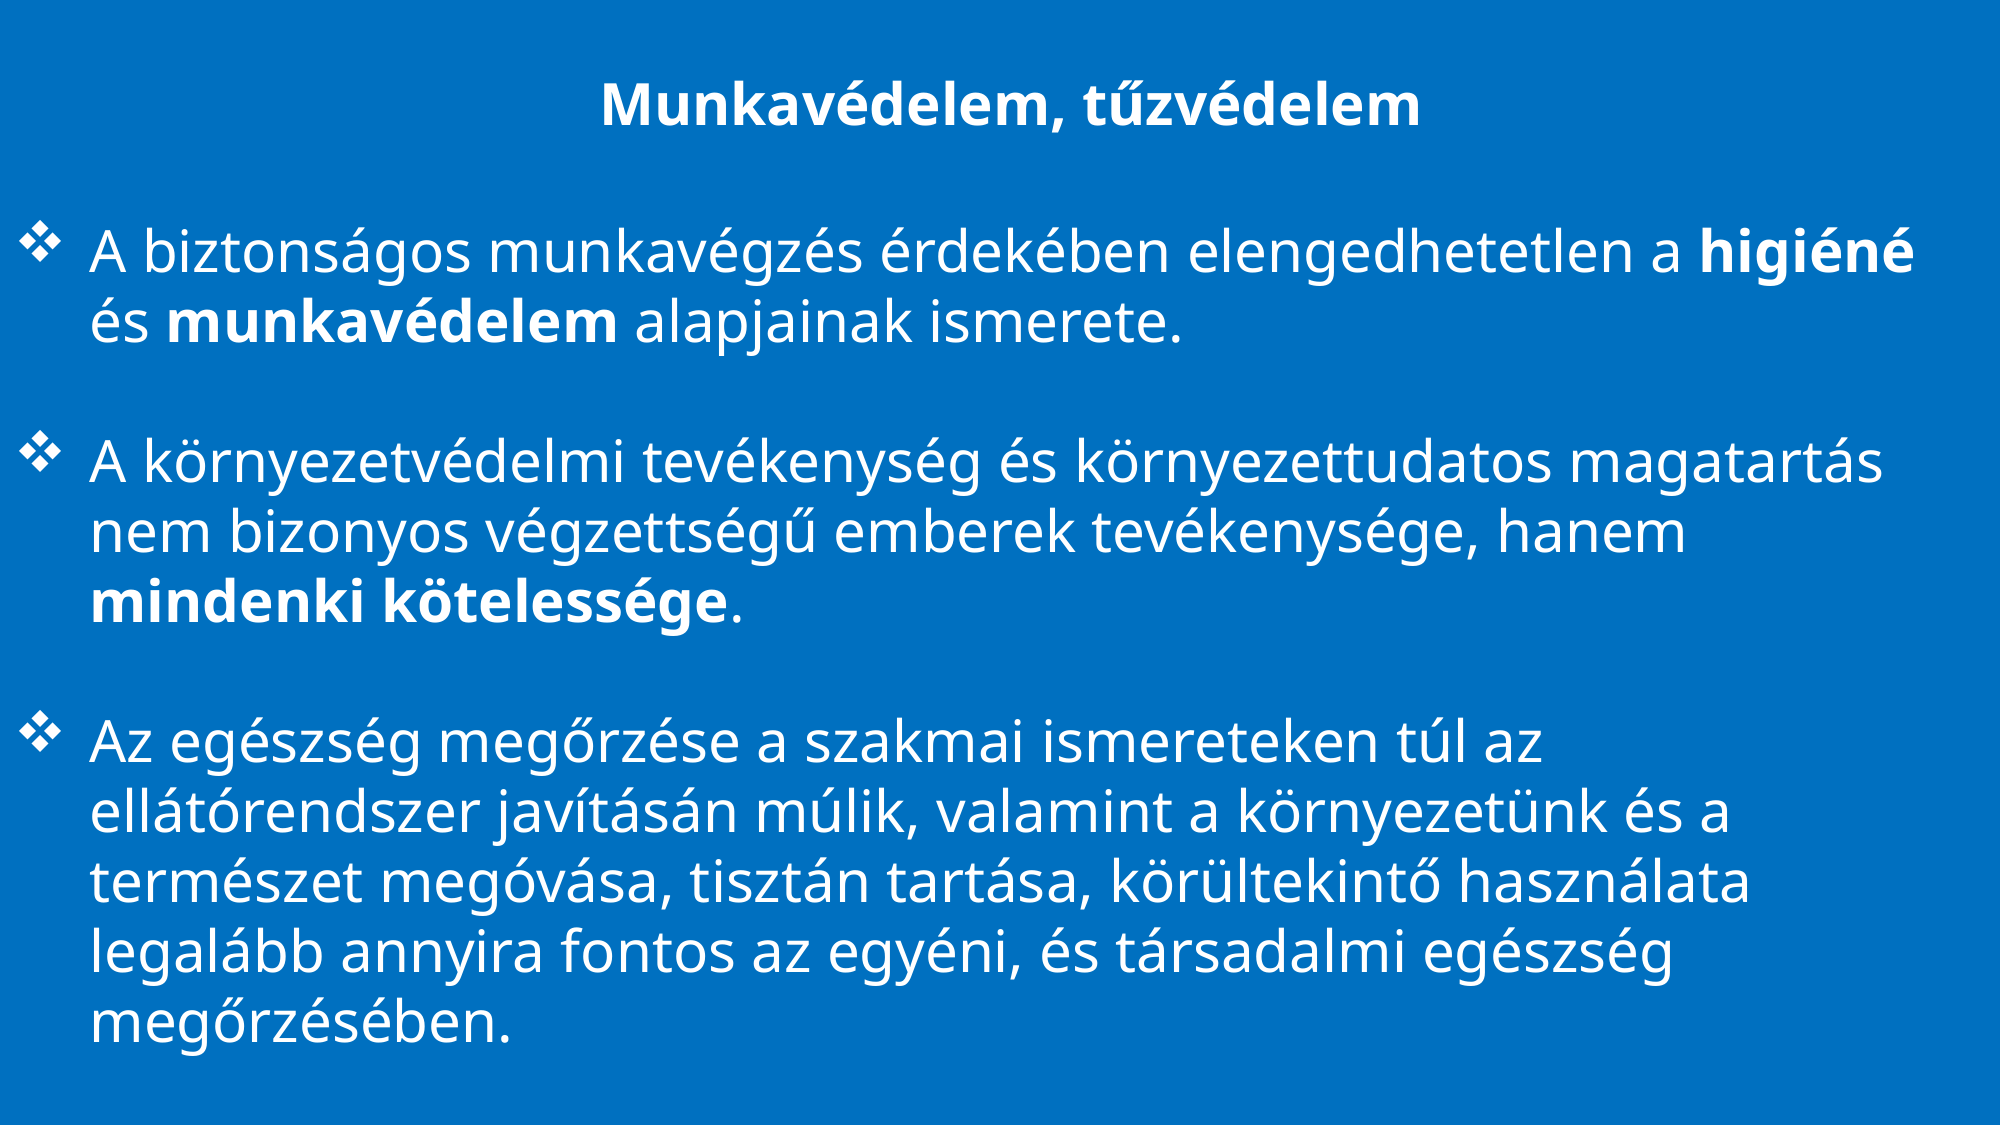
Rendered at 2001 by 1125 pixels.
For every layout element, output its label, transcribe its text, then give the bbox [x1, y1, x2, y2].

text_box A biztonságos munkavégzés érdekében elengedhetetlen a higiéné és munkavédelem alapjainak ismerete. A környezetvédelmi tevékenység és környezettudatos magatartás nem bizonyos végzettségű emberek tevékenysége, hanem mindenki kötelessége. Az egészség megőrzése a szakmai ismereteken túl az ellátórendszer javításán múlik, valamint a környezetünk és a természet megóvása, tisztán tartása, körültekintő használata legalább annyira fontos az egyéni, és társadalmi egészség megőrzésében. [0, 206, 1935, 1062]
text_box Munkavédelem, tűzvédelem [584, 59, 1699, 145]
